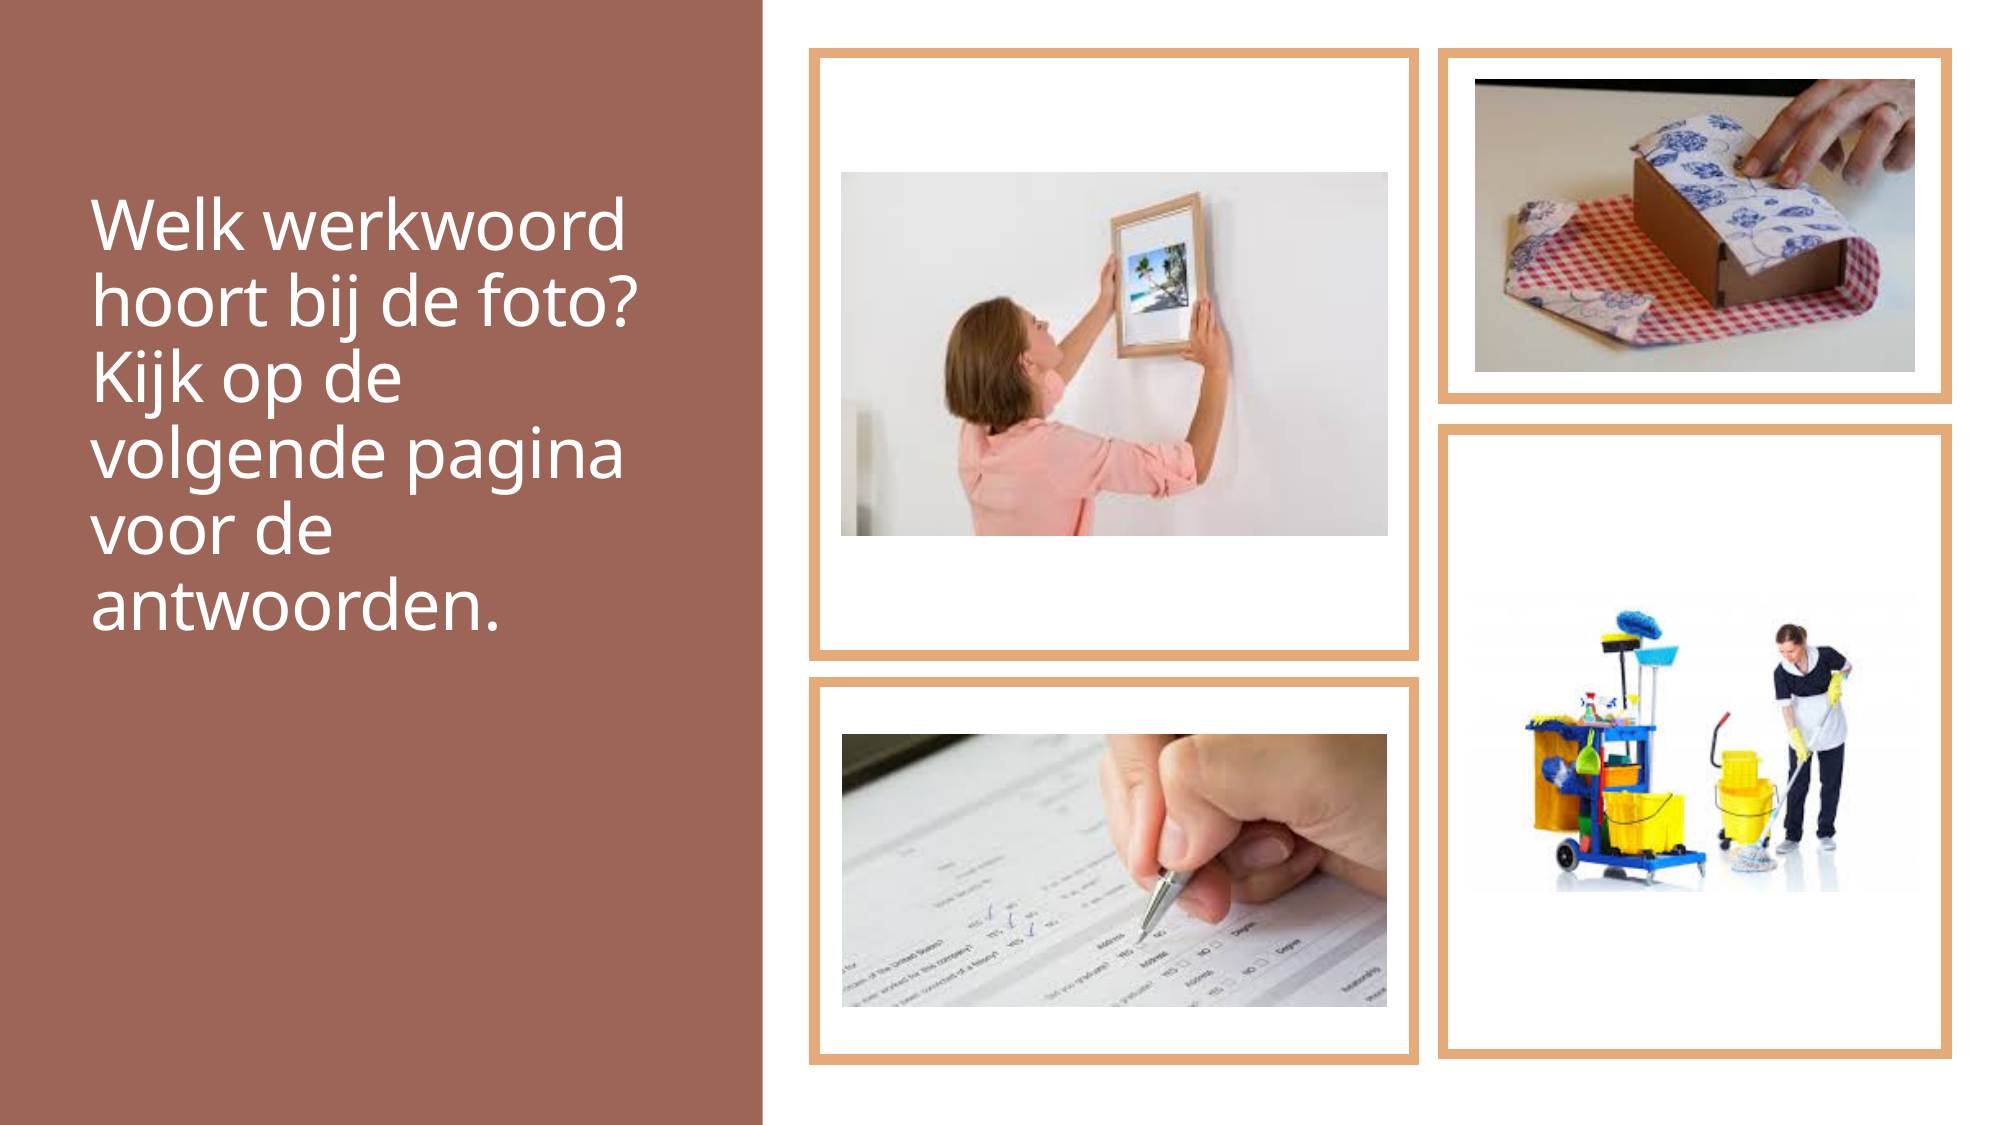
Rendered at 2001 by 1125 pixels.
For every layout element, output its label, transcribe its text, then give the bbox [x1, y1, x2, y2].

title Welk werkwoord hoort bij de foto? Kijk op de volgende pagina voor de antwoorden. [75, 173, 676, 654]
text_box [813, 745, 1415, 1061]
text_box [764, 0, 2000, 1125]
picture [840, 171, 1388, 537]
picture [1469, 591, 1921, 893]
picture [842, 734, 1387, 1007]
picture [1474, 78, 1916, 373]
text_box [0, 0, 764, 1125]
text_box [813, 51, 1415, 657]
text_box [1442, 51, 1948, 400]
text_box [1442, 428, 1948, 1055]
text_box [813, 681, 1415, 731]
